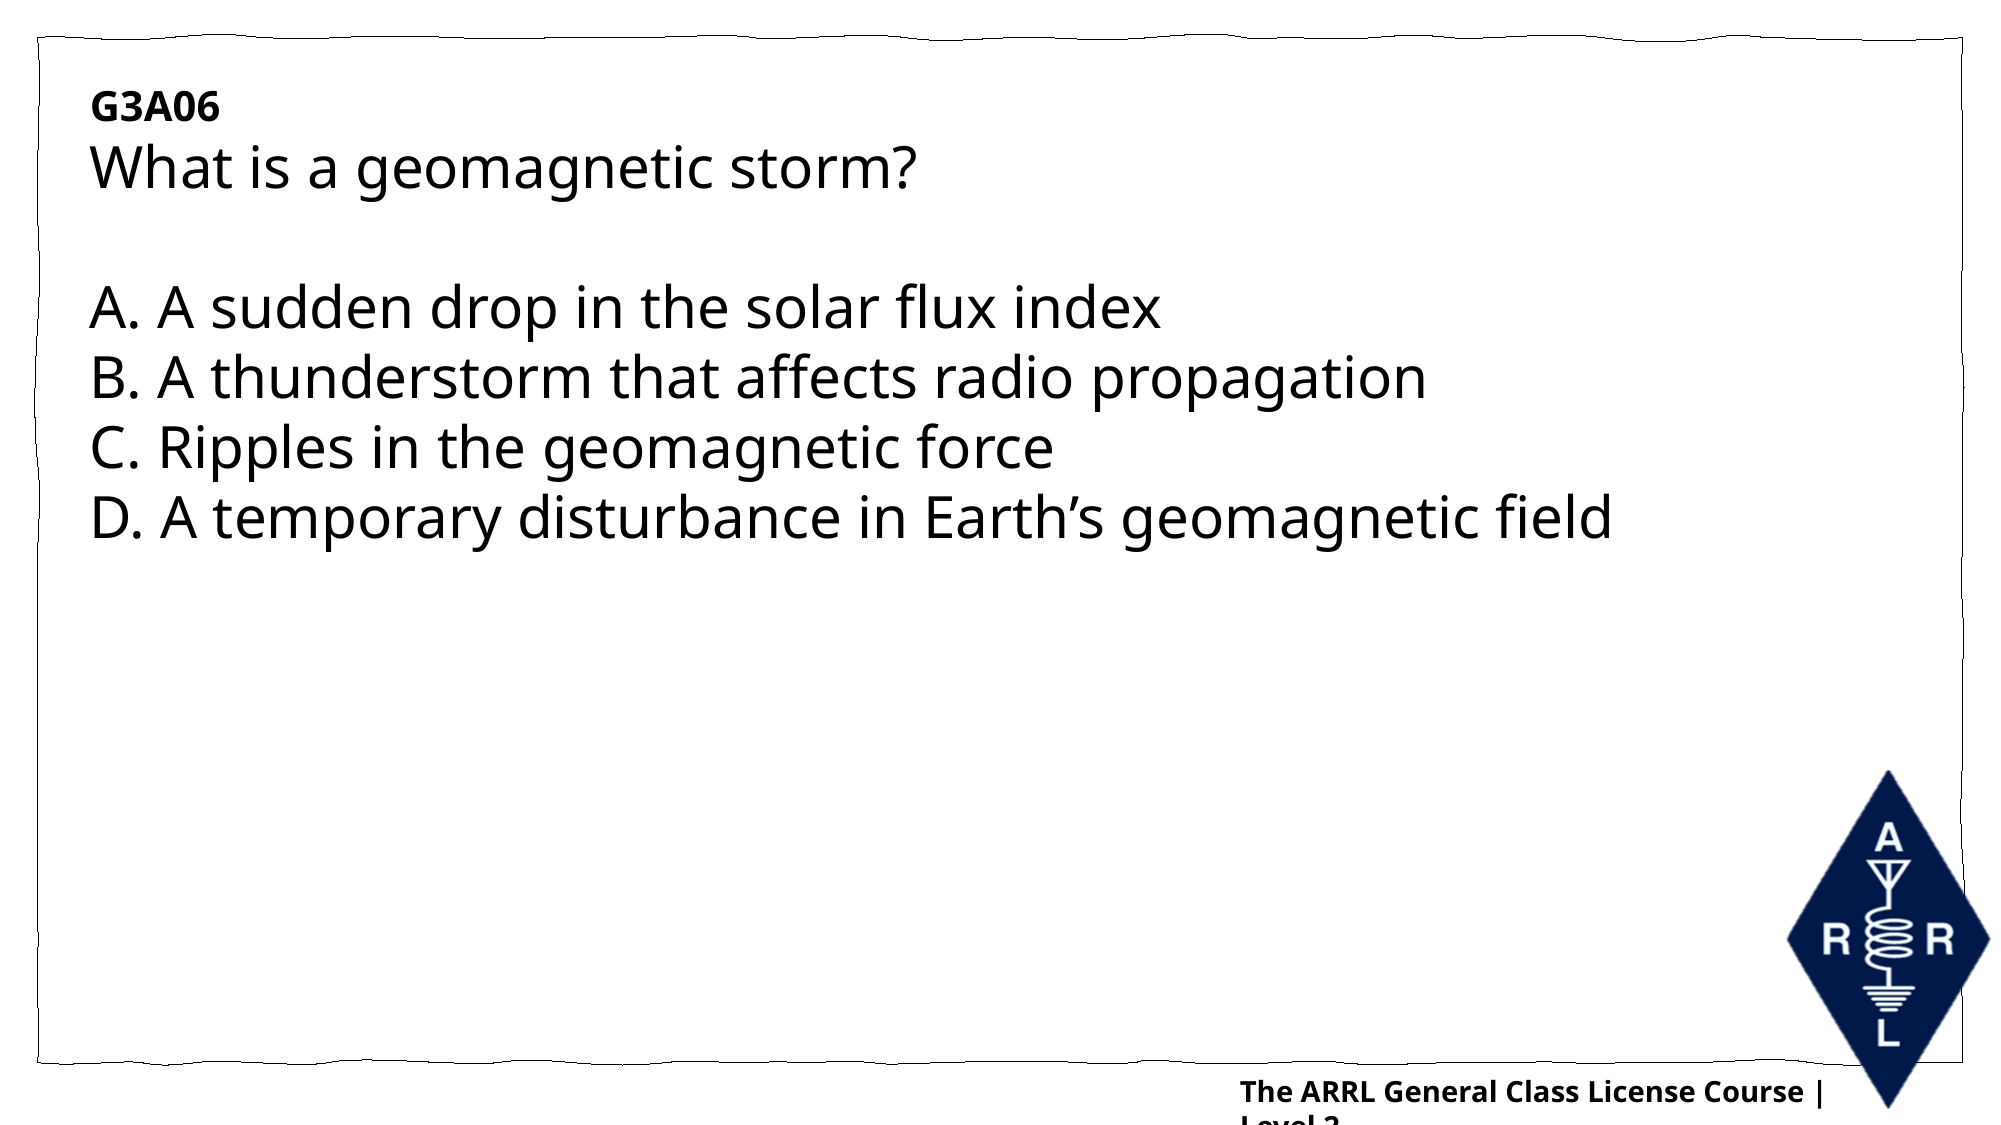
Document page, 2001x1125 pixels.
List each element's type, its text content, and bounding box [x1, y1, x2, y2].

picture [1773, 752, 1999, 1125]
text_box G3A06 What is a geomagnetic storm? A. A sudden drop in the solar flux index B. A thunderstorm that affects radio propagation C. Ripples in the geomagnetic force D. A temporary disturbance in Earth’s geomagnetic field [75, 72, 1850, 558]
